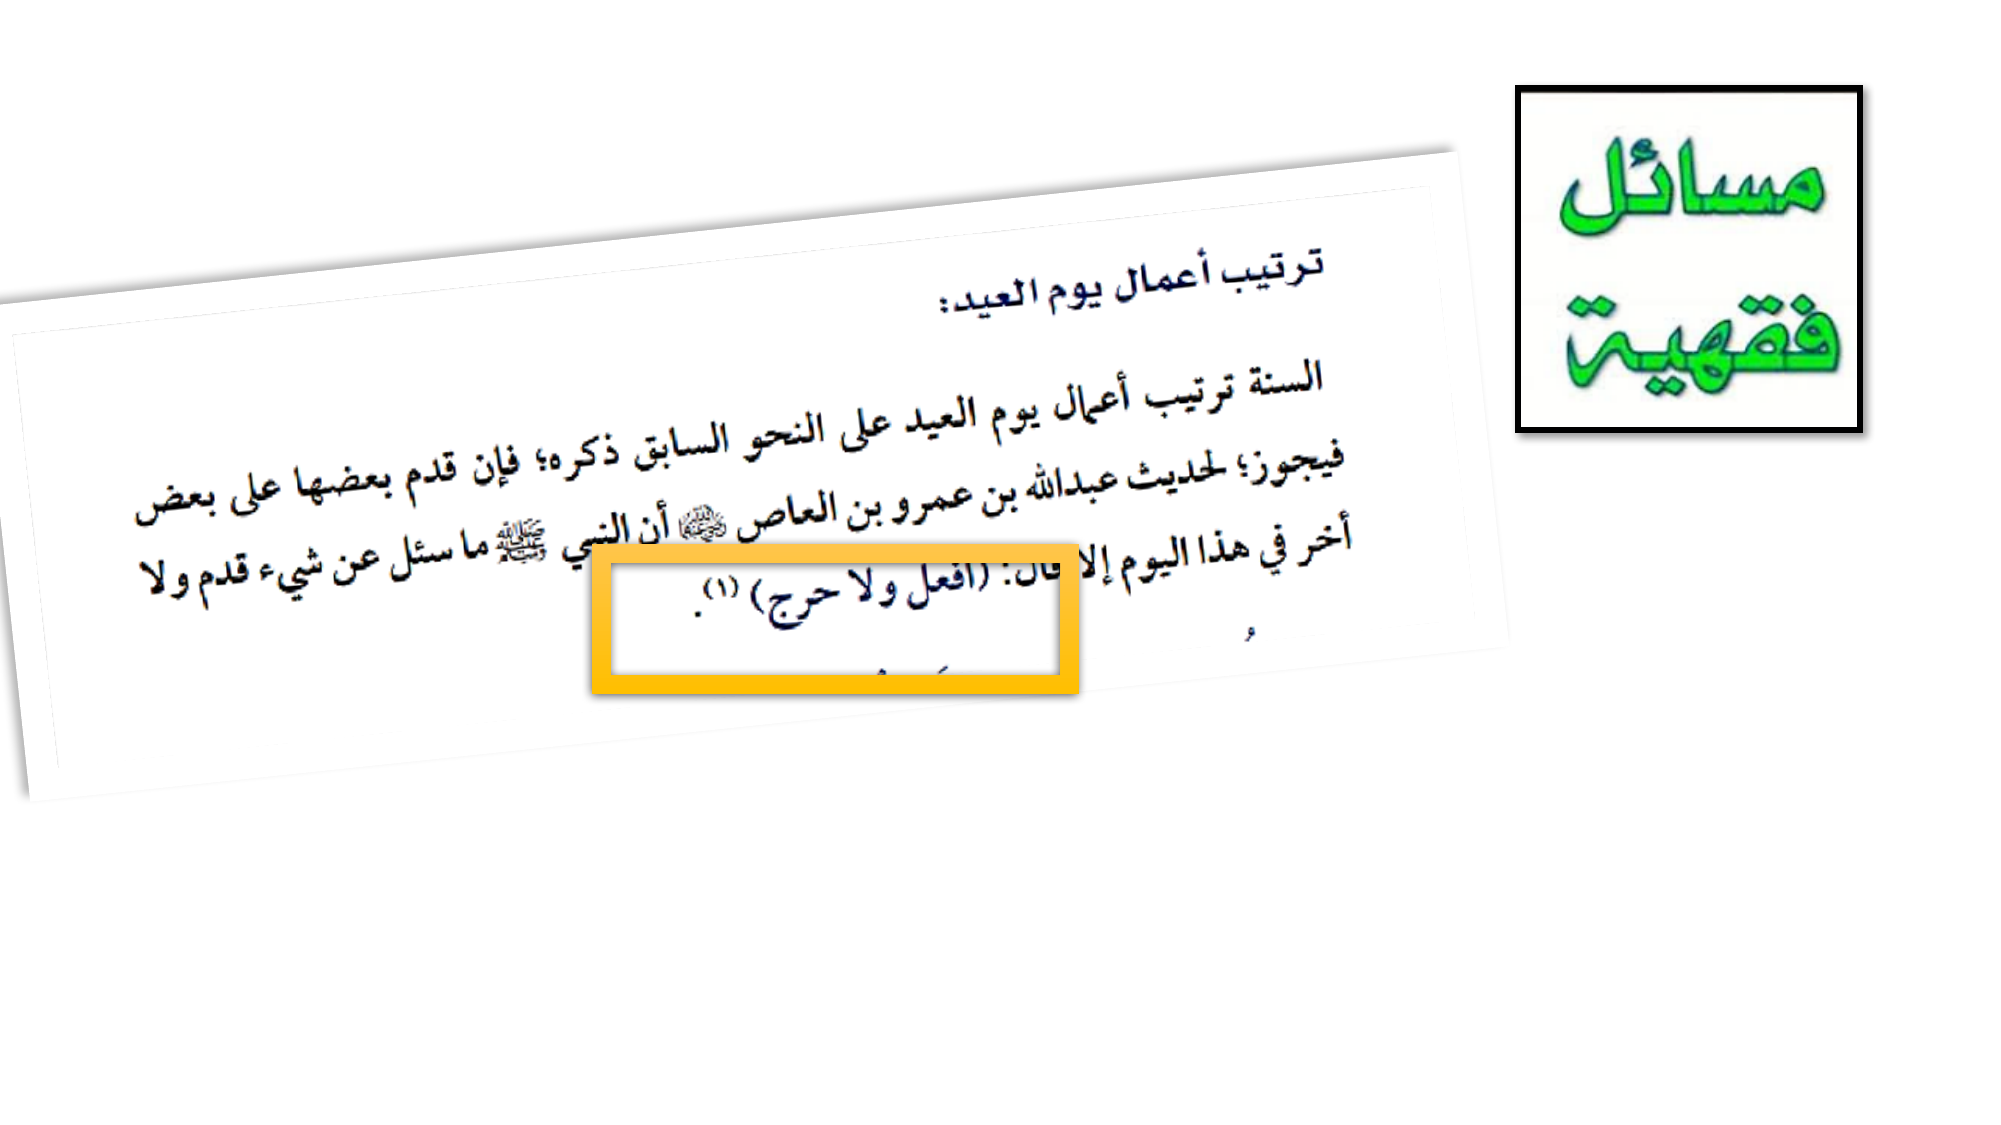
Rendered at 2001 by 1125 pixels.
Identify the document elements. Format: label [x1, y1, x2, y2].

picture [1521, 90, 1858, 428]
picture [14, 187, 1474, 767]
